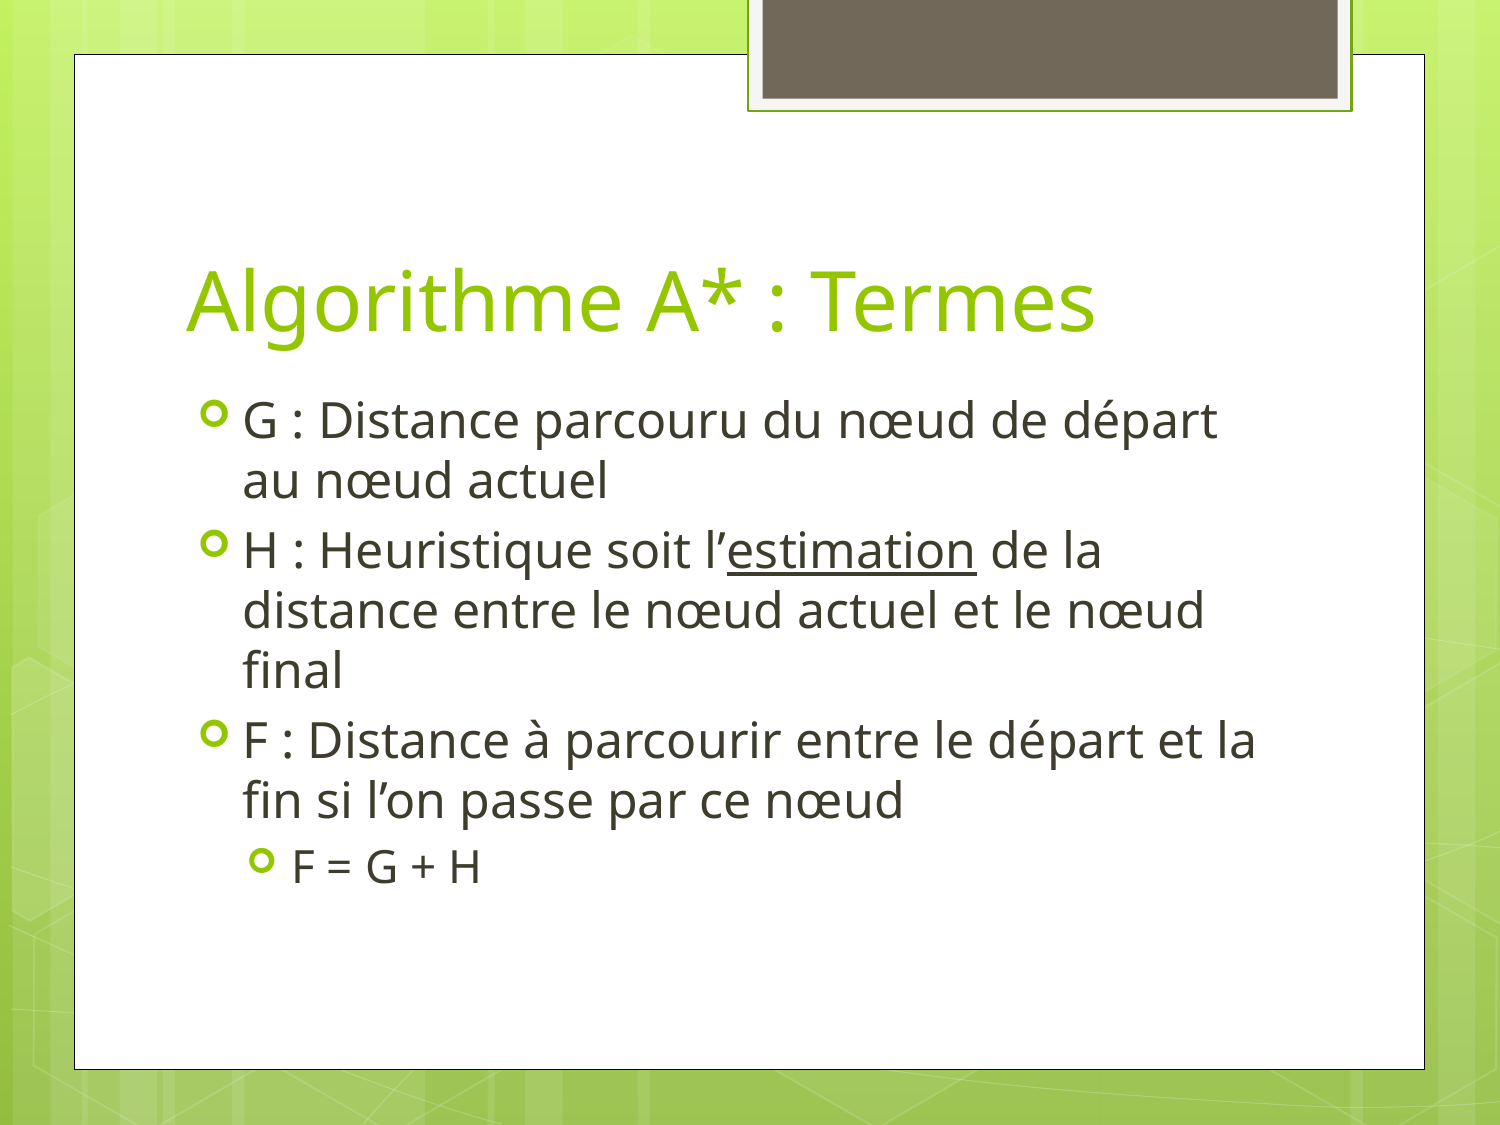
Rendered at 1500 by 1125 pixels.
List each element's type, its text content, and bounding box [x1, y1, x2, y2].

list G : Distance parcouru du nœud de départ au nœud actuel H : Heuristique soit l’estimation de la distance entre le nœud actuel et le nœud final F : Distance à parcourir entre le départ et la fin si l’on passe par ce nœud F = G + H [171, 381, 1283, 957]
title Algorithme A* : Termes [171, 168, 1324, 357]
